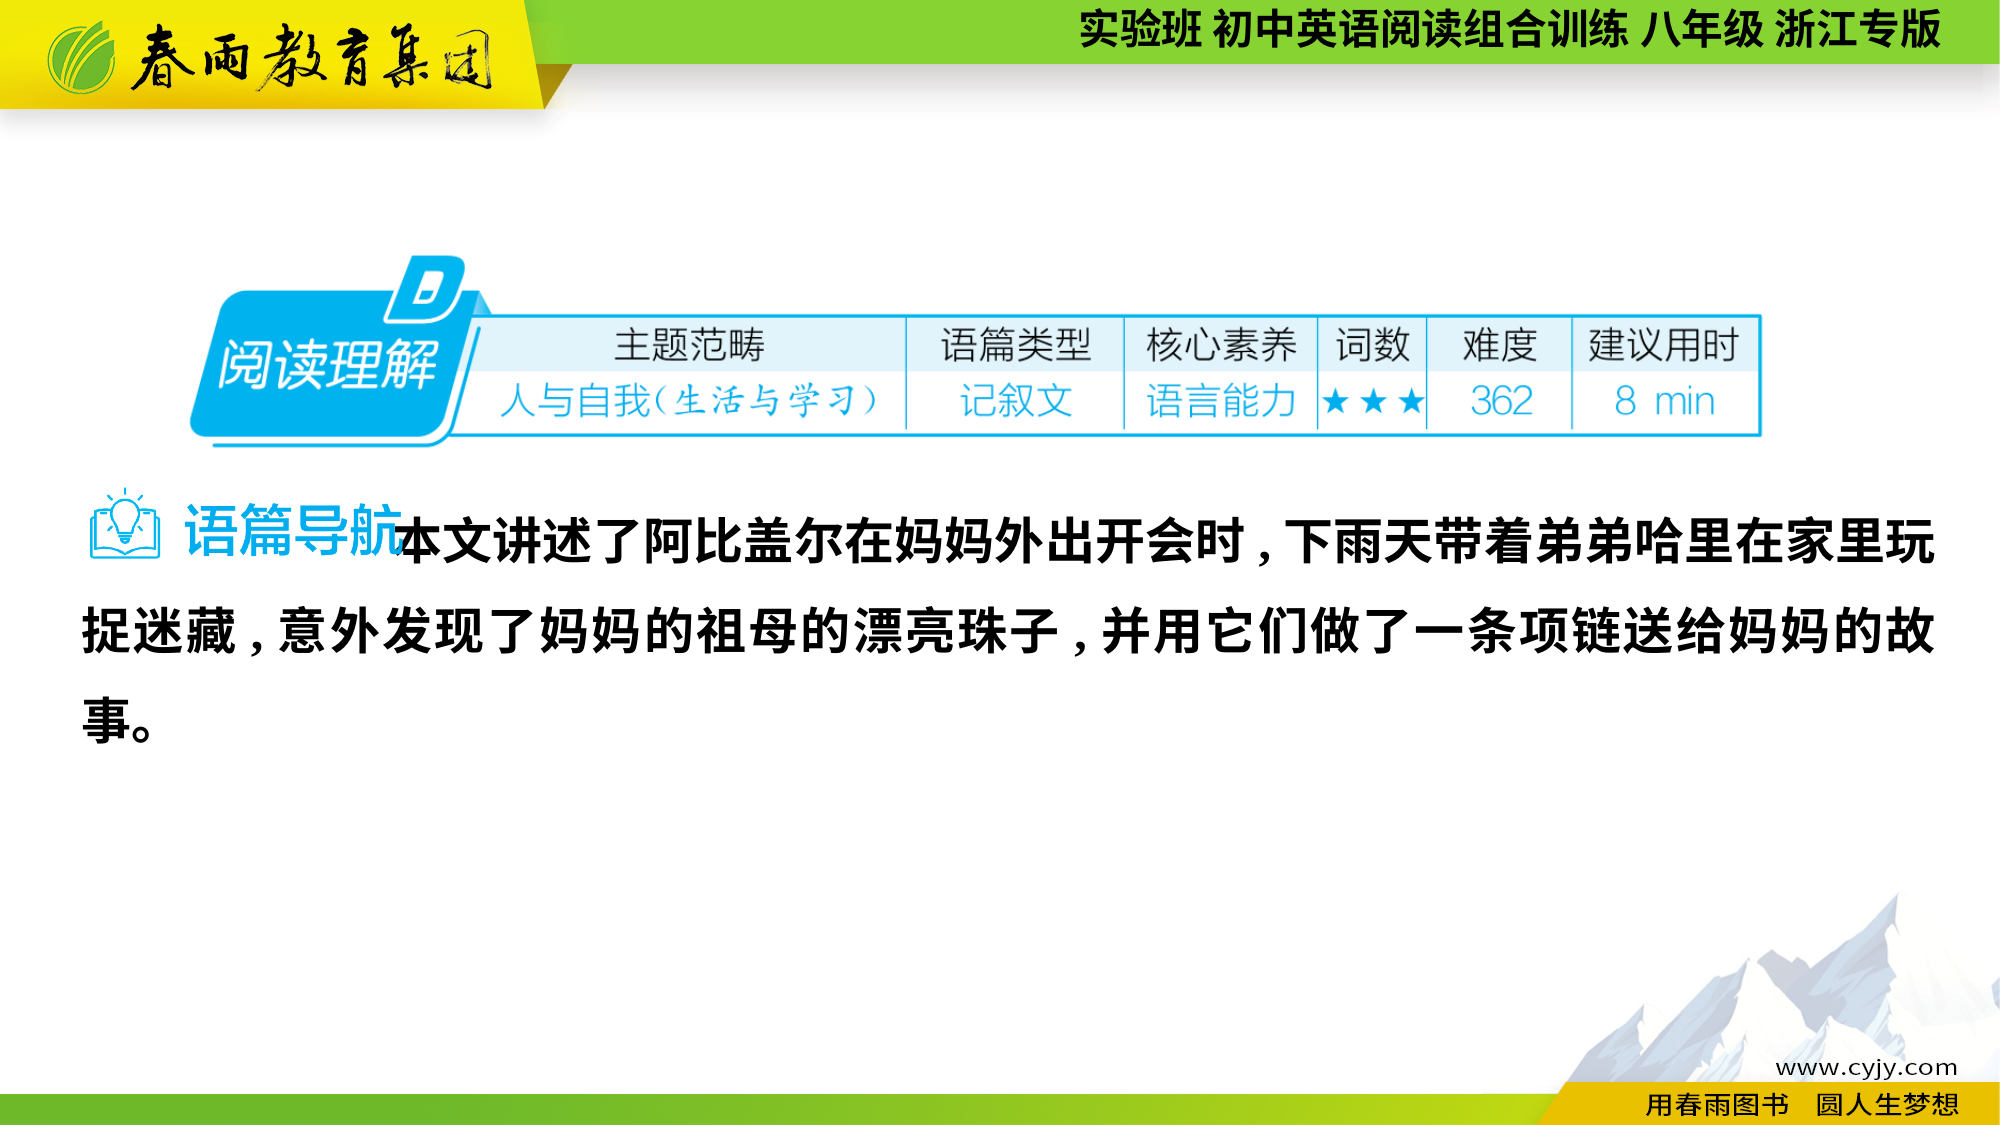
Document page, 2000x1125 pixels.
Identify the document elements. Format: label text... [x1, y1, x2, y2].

picture [0, 0, 2000, 1125]
list 本文讲述了阿比盖尔在妈妈外出开会时,下雨天带着弟弟哈里在家里玩捉迷藏,意外发现了妈妈的祖母的漂亮珠子,并用它们做了一条项链送给妈妈的故事。 [66, 471, 1951, 657]
